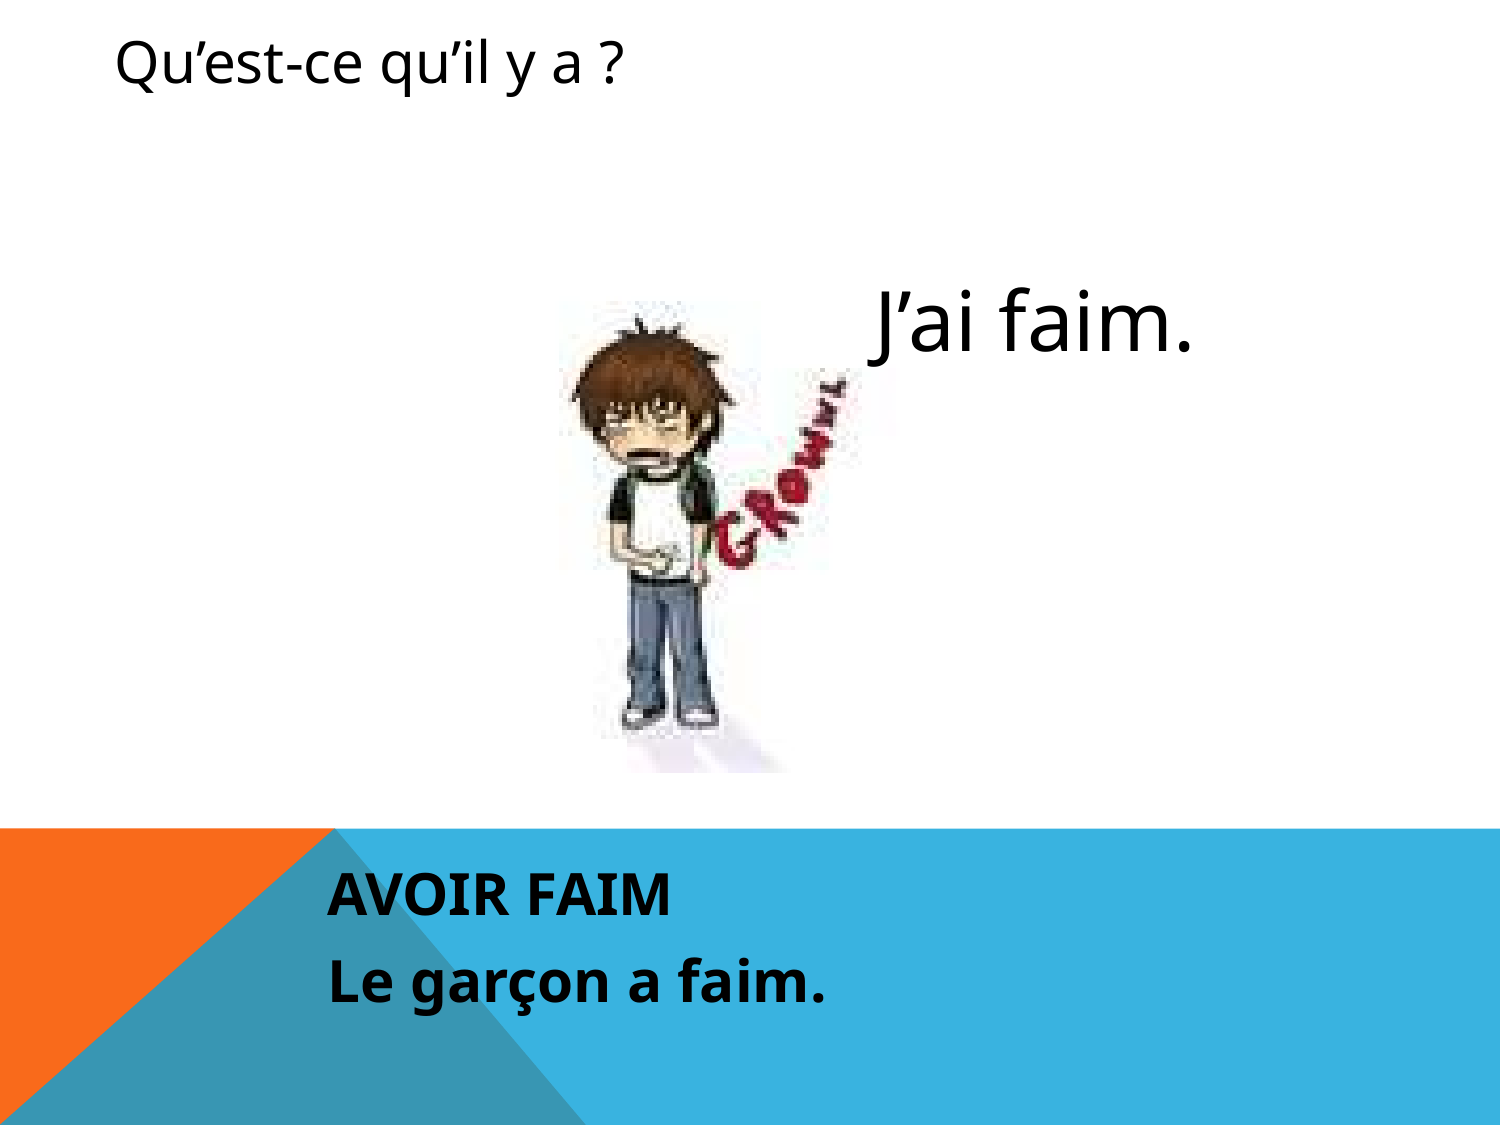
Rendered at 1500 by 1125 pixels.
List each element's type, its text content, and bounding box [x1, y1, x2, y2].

list AVOIR FAIM Le garçon a faim. [312, 849, 1450, 1125]
text_box J’ai faim. [946, 261, 1211, 376]
title Qu’est-ce qu’il y a ? [99, 14, 1334, 105]
picture [424, 99, 943, 773]
